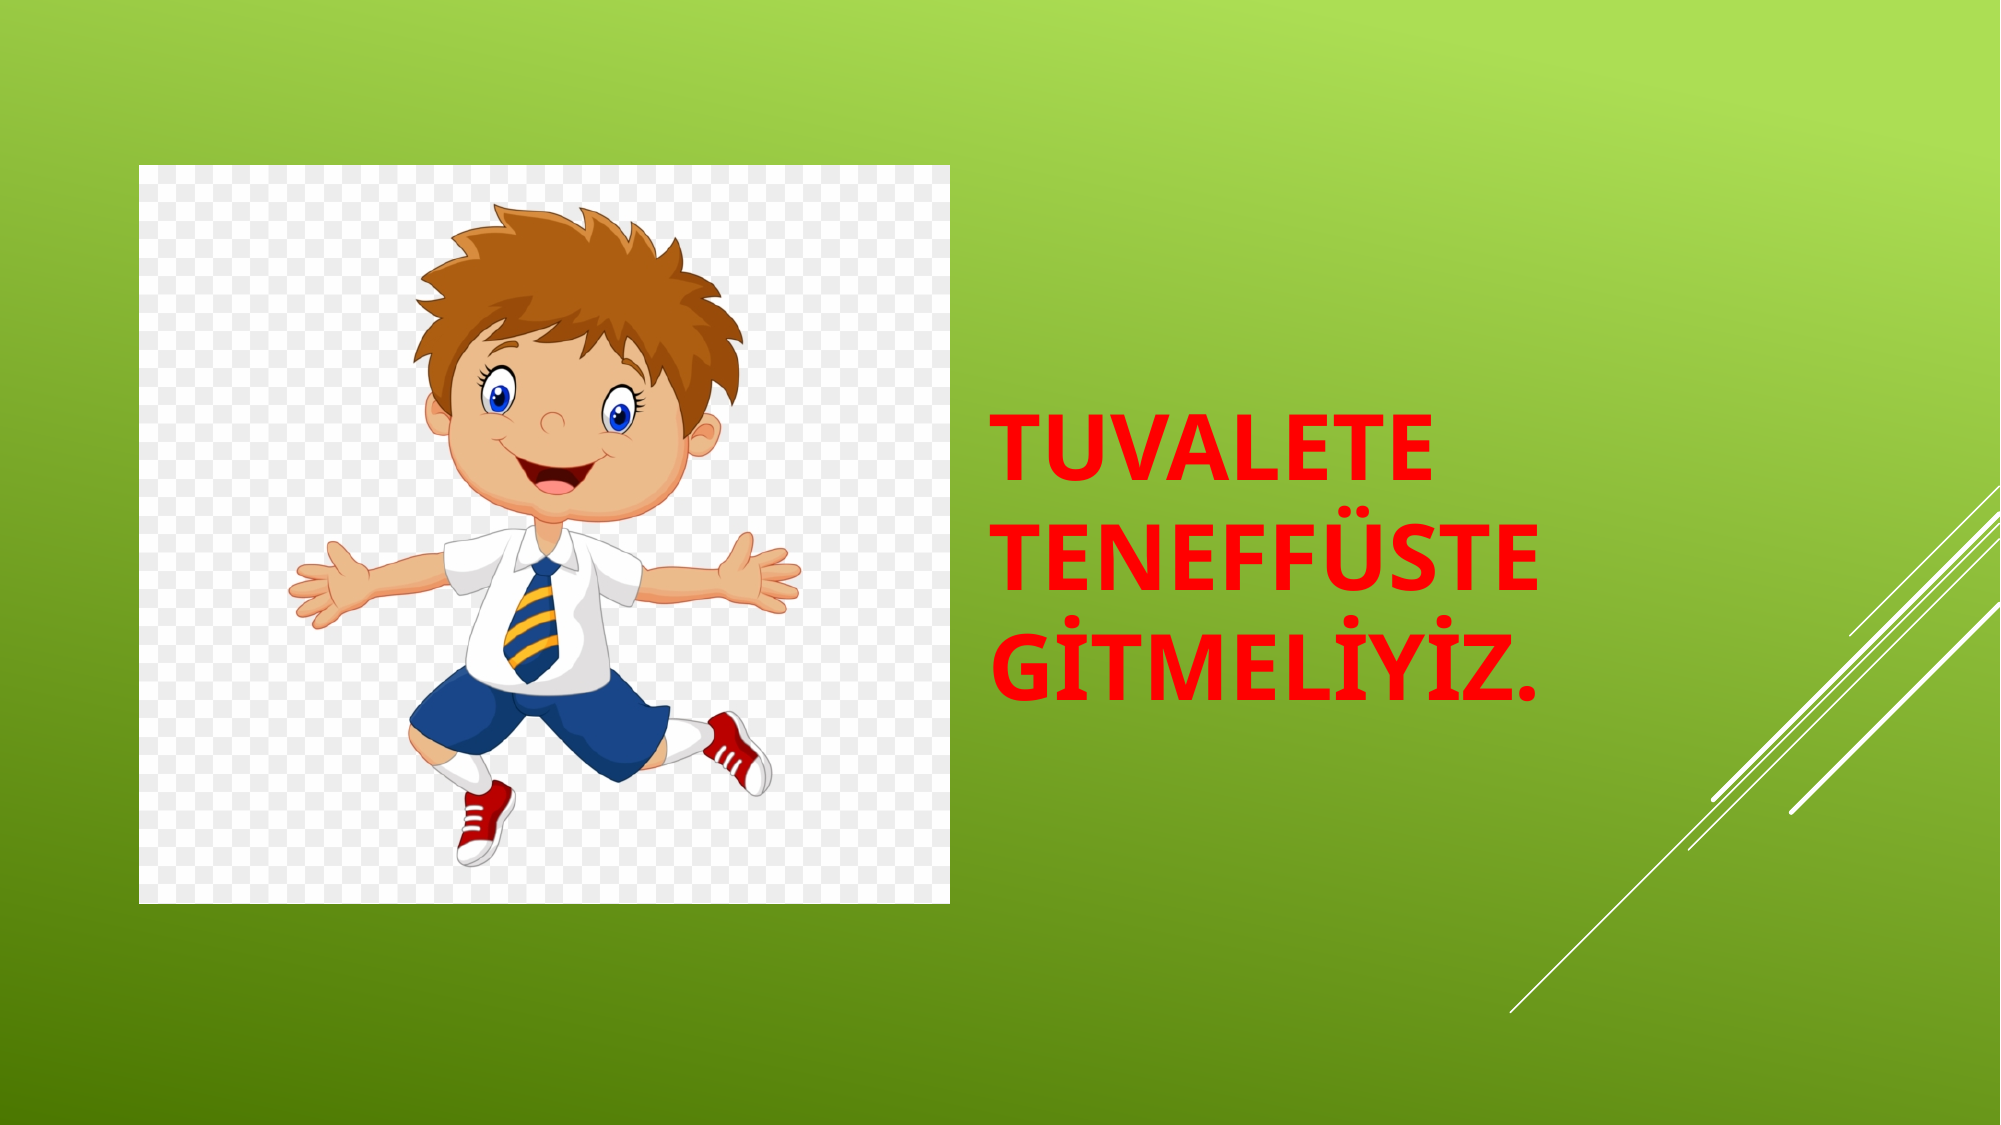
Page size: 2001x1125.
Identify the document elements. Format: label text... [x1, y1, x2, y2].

title Tuvalete teneffüste gitmeliyiz. [973, 203, 1701, 904]
picture [138, 164, 951, 904]
